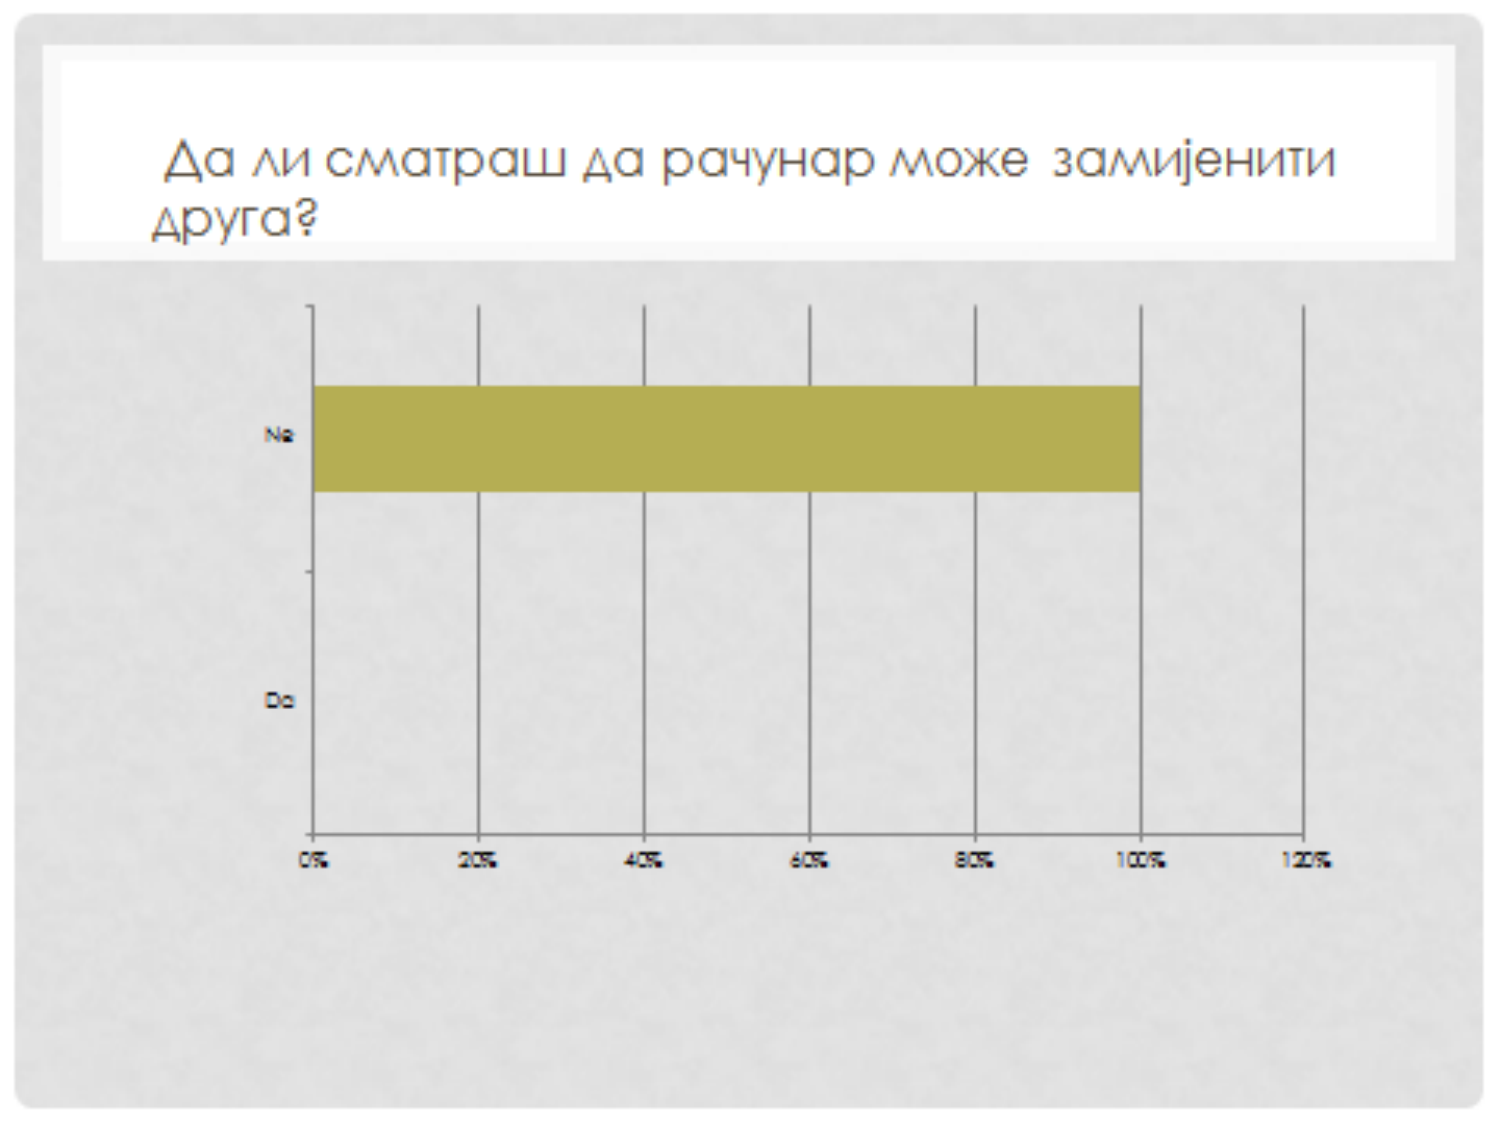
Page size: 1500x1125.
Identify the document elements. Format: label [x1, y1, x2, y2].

list [0, 0, 1500, 1125]
